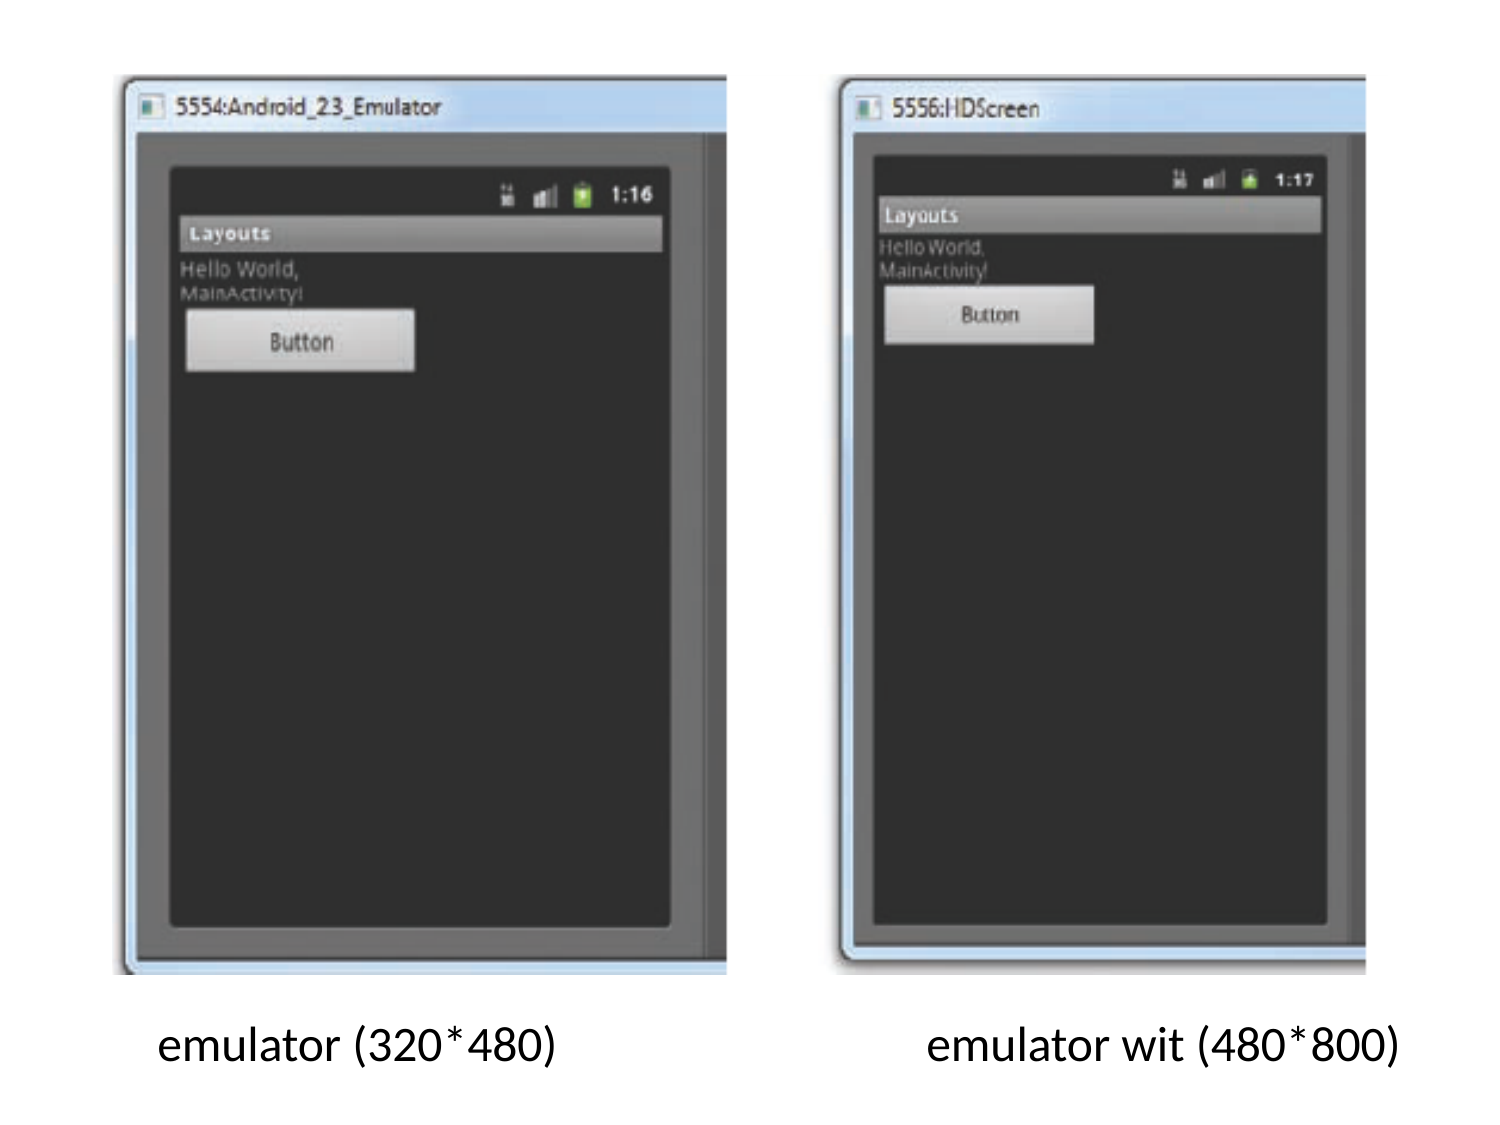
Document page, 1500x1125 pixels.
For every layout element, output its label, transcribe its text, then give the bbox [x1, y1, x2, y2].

title emulator (320*480) emulator wit (480*800) [0, 962, 1500, 1088]
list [112, 74, 1388, 976]
